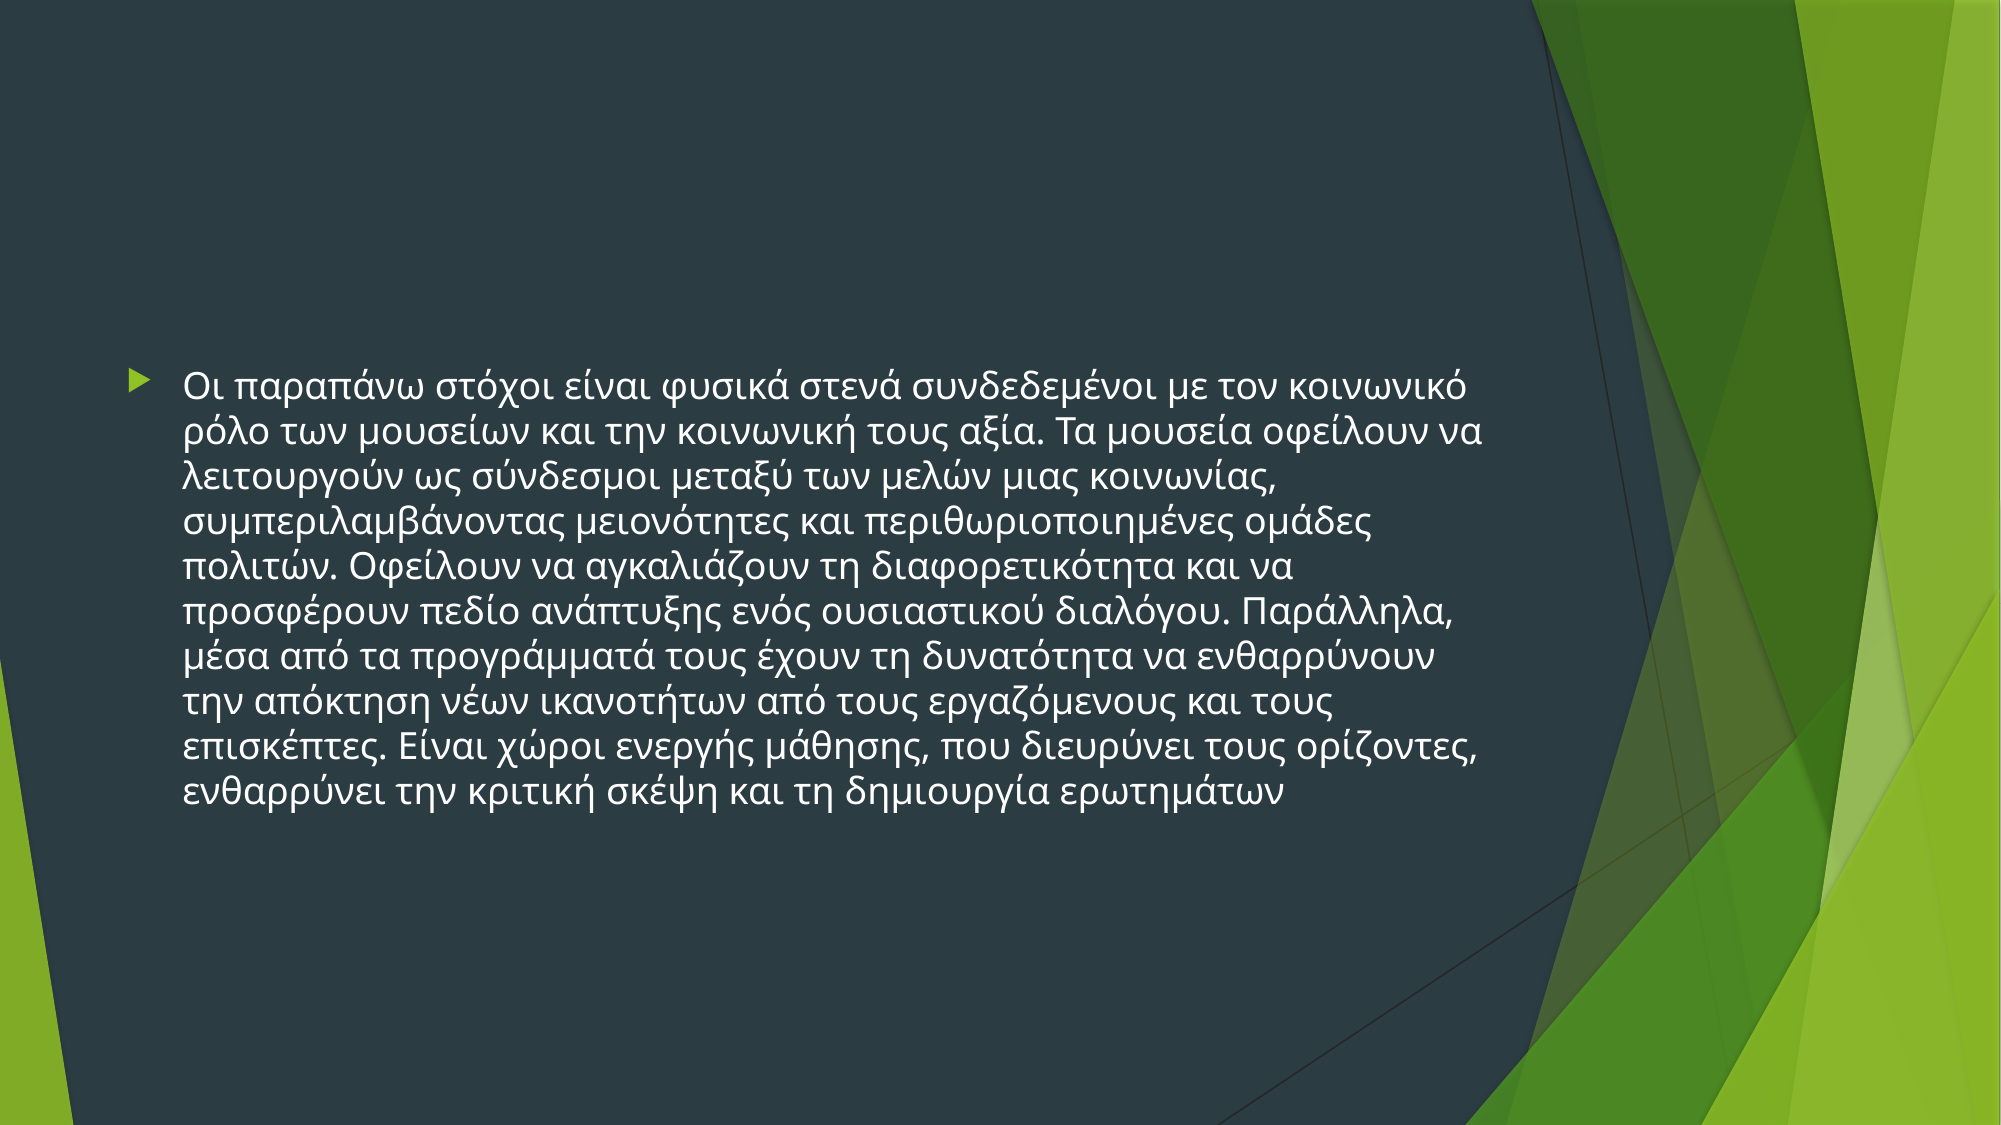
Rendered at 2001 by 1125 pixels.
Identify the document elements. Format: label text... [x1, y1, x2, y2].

list Οι παραπάνω στόχοι είναι φυσικά στενά συνδεδεμένοι με τον κοινωνικό ρόλο των μουσείων και την κοινωνική τους αξία. Τα μουσεία οφείλουν να λειτουργούν ως σύνδεσμοι μεταξύ των μελών μιας κοινωνίας, συμπεριλαμβάνοντας μειονότητες και περιθωριοποιημένες ομάδες πολιτών. Οφείλουν να αγκαλιάζουν τη διαφορετικότητα και να προσφέρουν πεδίο ανάπτυξης ενός ουσιαστικού διαλόγου. Παράλληλα, μέσα από τα προγράμματά τους έχουν τη δυνατότητα να ενθαρρύνουν την απόκτηση νέων ικανοτήτων από τους εργαζόμενους και τους επισκέπτες. Είναι χώροι ενεργής μάθησης, που διευρύνει τους ορίζοντες, ενθαρρύνει την κριτική σκέψη και τη δημιουργία ερωτημάτων [111, 354, 1522, 992]
